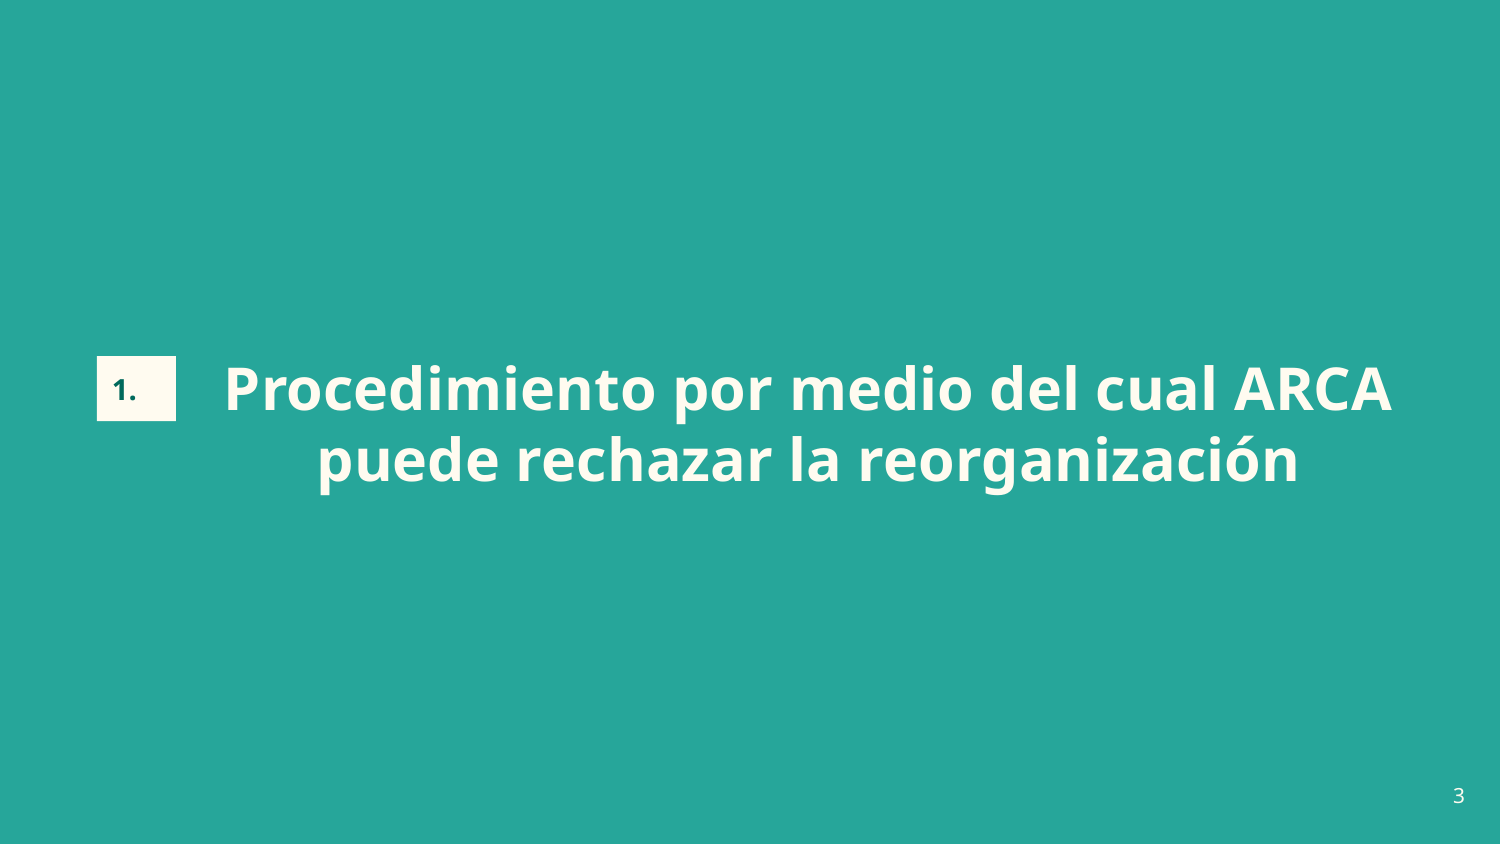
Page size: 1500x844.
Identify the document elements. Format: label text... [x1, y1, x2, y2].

slide_number ‹#› [1389, 764, 1480, 830]
text_box 1. [96, 356, 176, 422]
title Procedimiento por medio del cual ARCA puede rechazar la reorganización [185, 316, 1433, 528]
